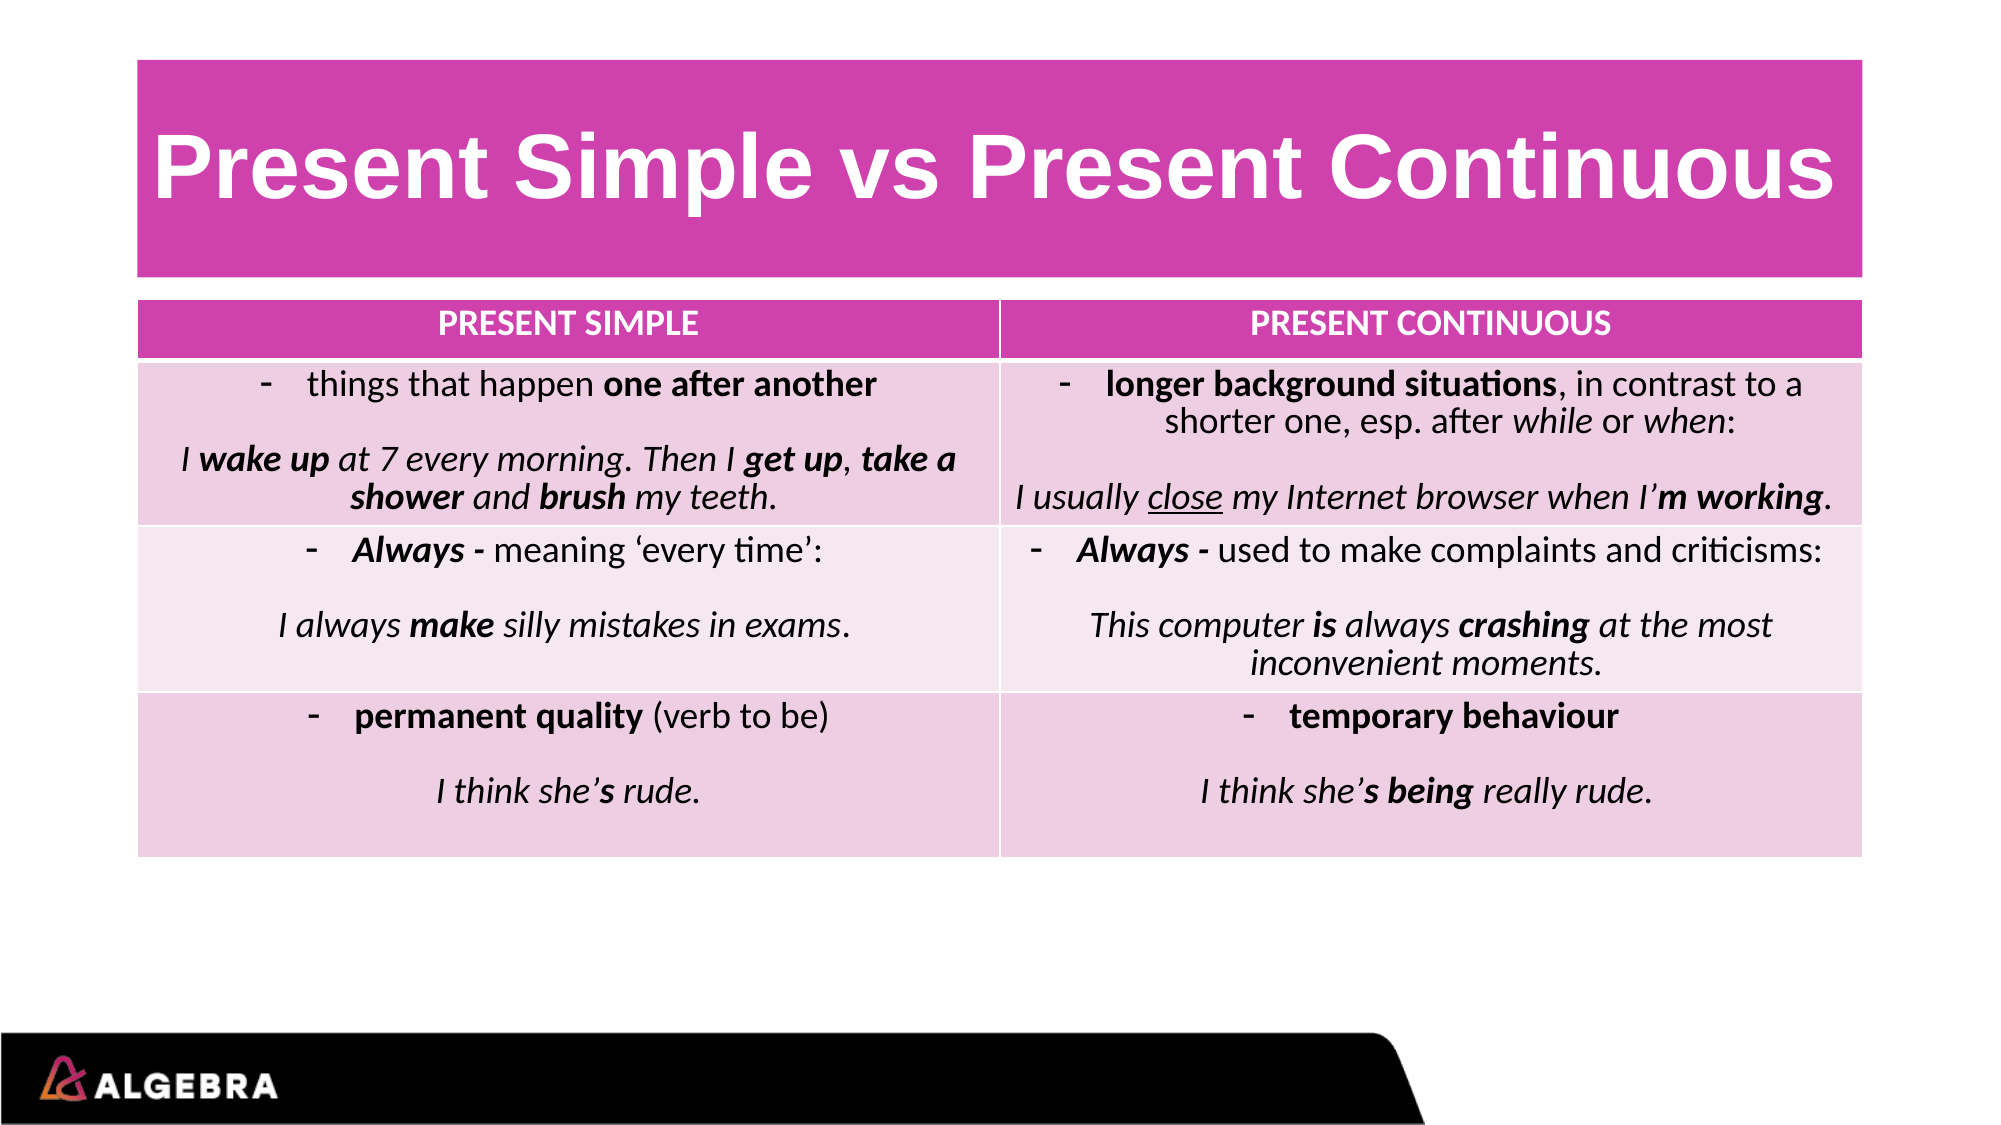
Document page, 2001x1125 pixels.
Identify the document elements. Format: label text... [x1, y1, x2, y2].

picture [0, 1032, 1425, 1125]
table_header PRESENT CONTINUOUS [1001, 300, 1862, 358]
table_cell things that happen one after another I wake up at 7 every morning. Then I get up, take a shower and brush my teeth. [138, 363, 999, 525]
table_cell Always - used to make complaints and criticisms: This computer is always crashing at the most inconvenient moments. [1001, 527, 1862, 691]
table_cell temporary behaviour I think she’s being really rude. [1001, 693, 1862, 857]
table_header PRESENT SIMPLE [138, 300, 999, 358]
title Present Simple vs Present Continuous [137, 59, 1863, 278]
table_cell Always - meaning ‘every time’: I always make silly mistakes in exams. [138, 527, 999, 691]
table_cell longer background situations, in contrast to a shorter one, esp. after while or when: I usually close my Internet browser when I’m working. [1001, 363, 1862, 525]
table_cell permanent quality (verb to be) I think she’s rude. [138, 693, 999, 857]
